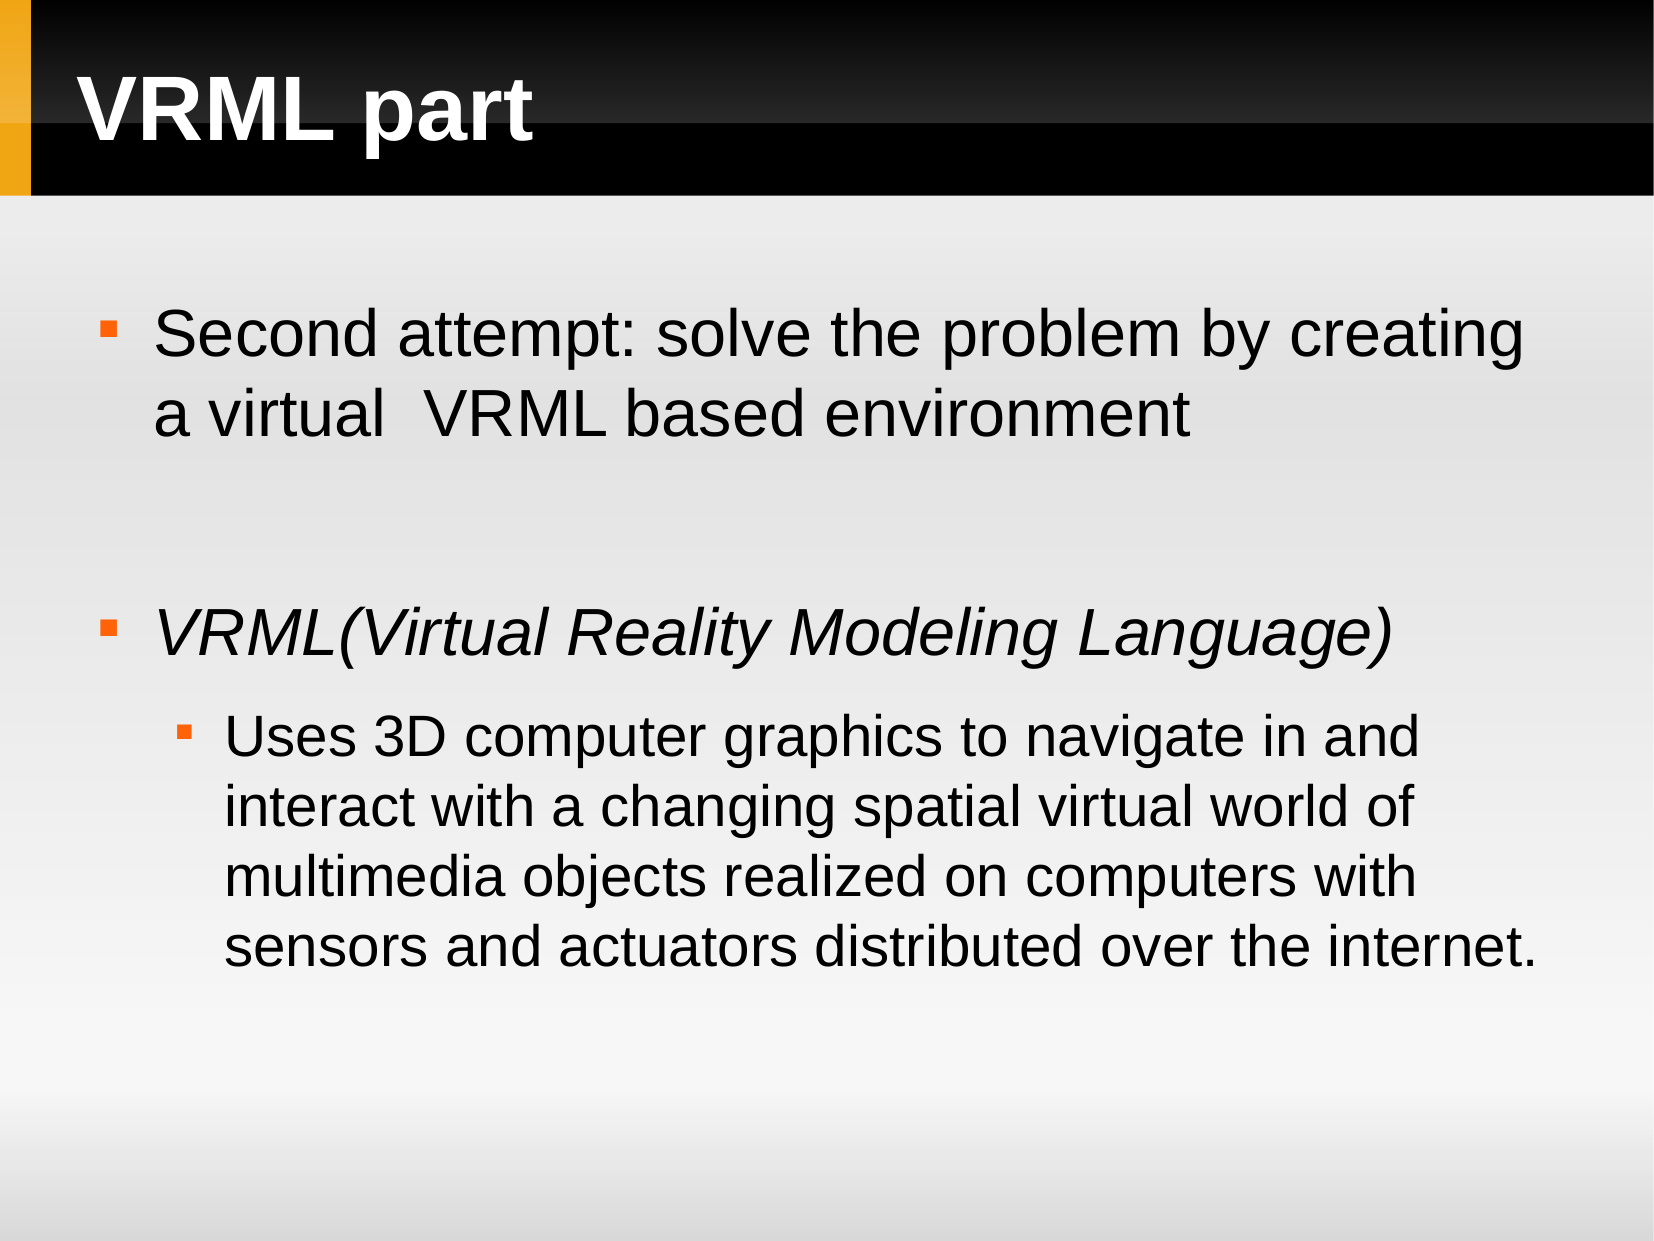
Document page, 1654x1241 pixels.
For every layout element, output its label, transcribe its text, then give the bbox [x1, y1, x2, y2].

title VRML part [76, 7, 1565, 200]
list Second attempt: solve the problem by creating a virtual VRML based environment VRML(Virtual Reality Modeling Language) Uses 3D computer graphics to navigate in and interact with a changing spatial virtual world of multimedia objects realized on computers with sensors and actuators distributed over the internet. [82, 290, 1571, 1094]
picture [0, 0, 1654, 1241]
